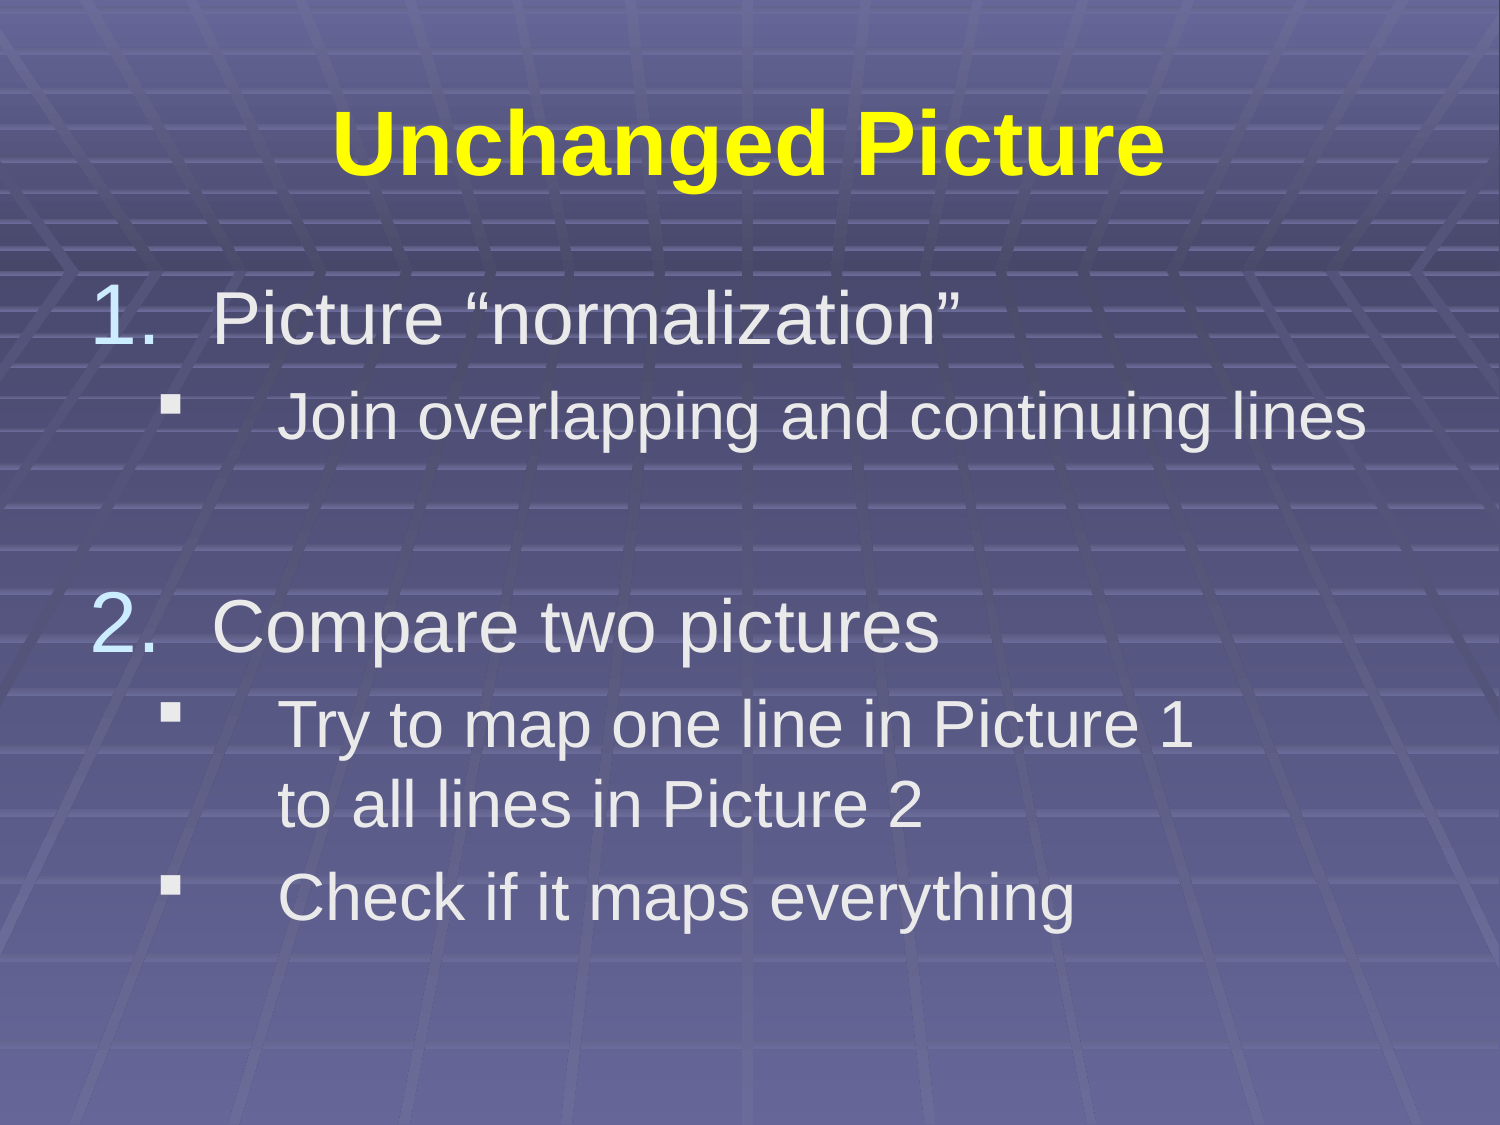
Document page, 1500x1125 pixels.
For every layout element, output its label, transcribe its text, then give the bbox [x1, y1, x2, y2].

list Picture “normalization” Join overlapping and continuing lines Compare two pictures Try to map one line in Picture 1 to all lines in Picture 2 Check if it maps everything [74, 261, 1425, 1001]
title Unchanged Picture [74, 44, 1425, 233]
